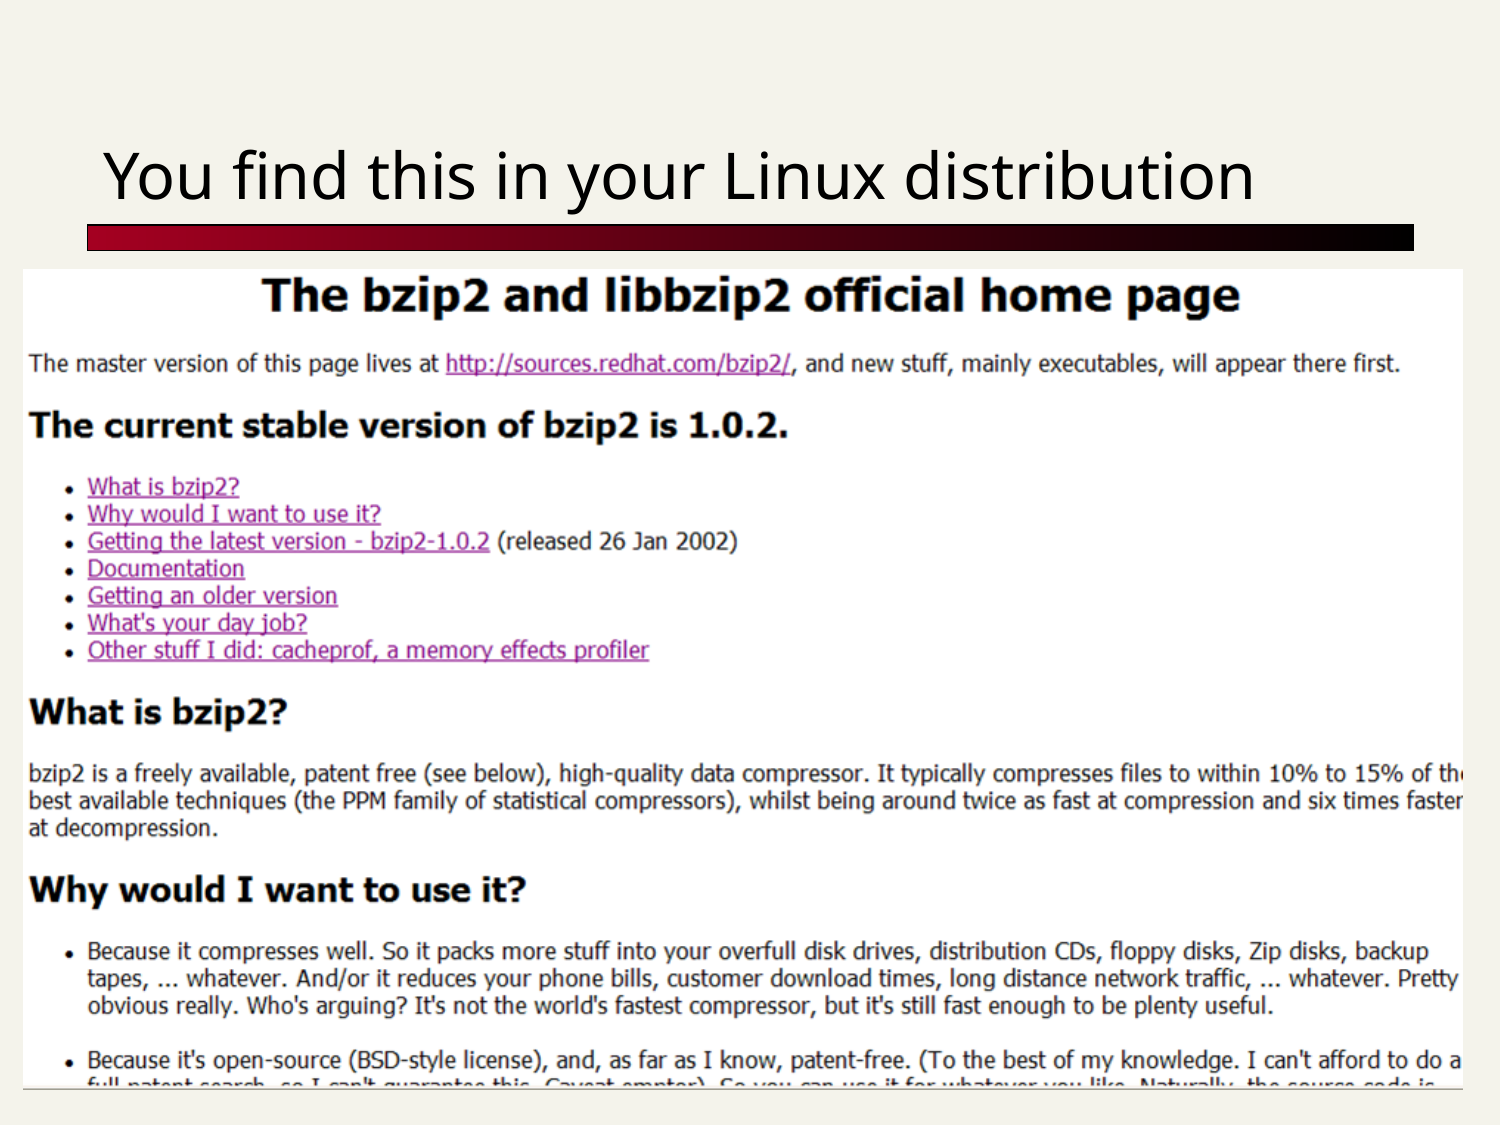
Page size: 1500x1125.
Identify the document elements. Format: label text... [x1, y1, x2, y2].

picture [23, 269, 1463, 1091]
title You find this in your Linux distribution [88, 101, 1364, 221]
